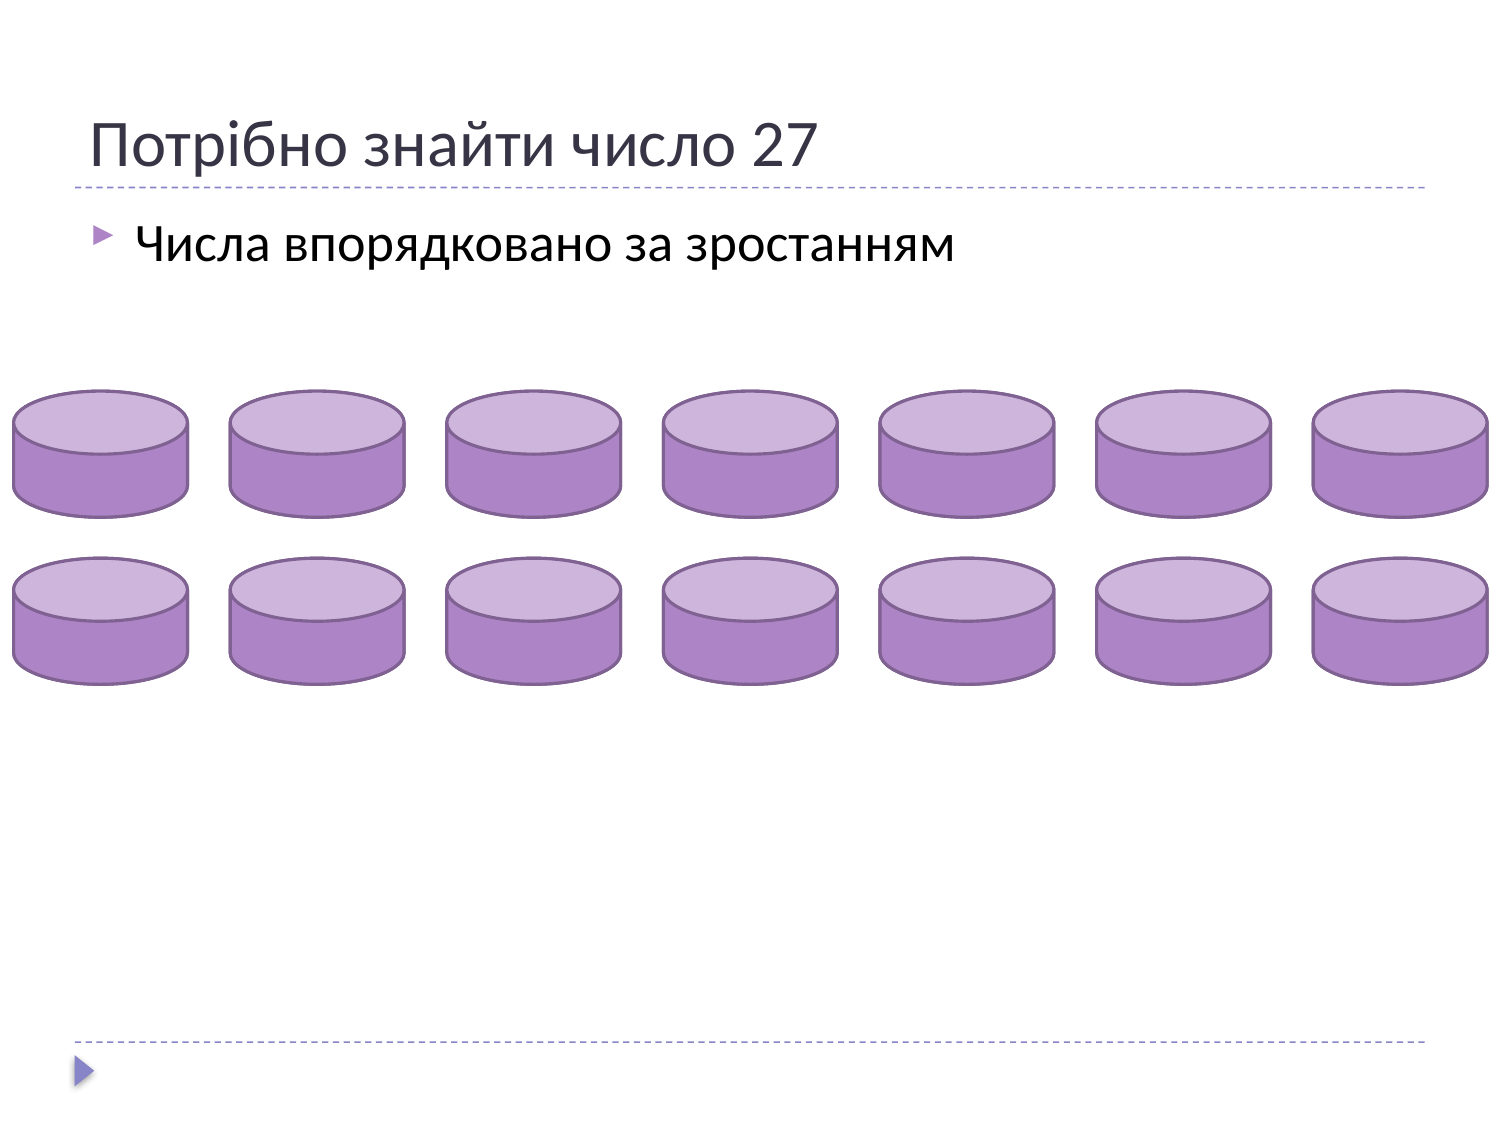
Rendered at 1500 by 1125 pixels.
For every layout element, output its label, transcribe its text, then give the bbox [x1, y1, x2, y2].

text_box [1095, 389, 1273, 519]
text_box [1311, 389, 1489, 519]
text_box [1311, 556, 1489, 686]
text_box [661, 556, 839, 686]
text_box [228, 556, 406, 686]
text_box [445, 389, 623, 519]
text_box [12, 389, 190, 519]
text_box [878, 556, 1056, 686]
text_box [12, 556, 190, 686]
text_box [661, 389, 839, 519]
title Потрібно знайти число 27 [75, 24, 1425, 188]
list Числа впорядковано за зростанням [75, 200, 1425, 352]
text_box [228, 389, 406, 519]
text_box [445, 556, 623, 686]
text_box [1095, 556, 1273, 686]
text_box [878, 389, 1056, 519]
